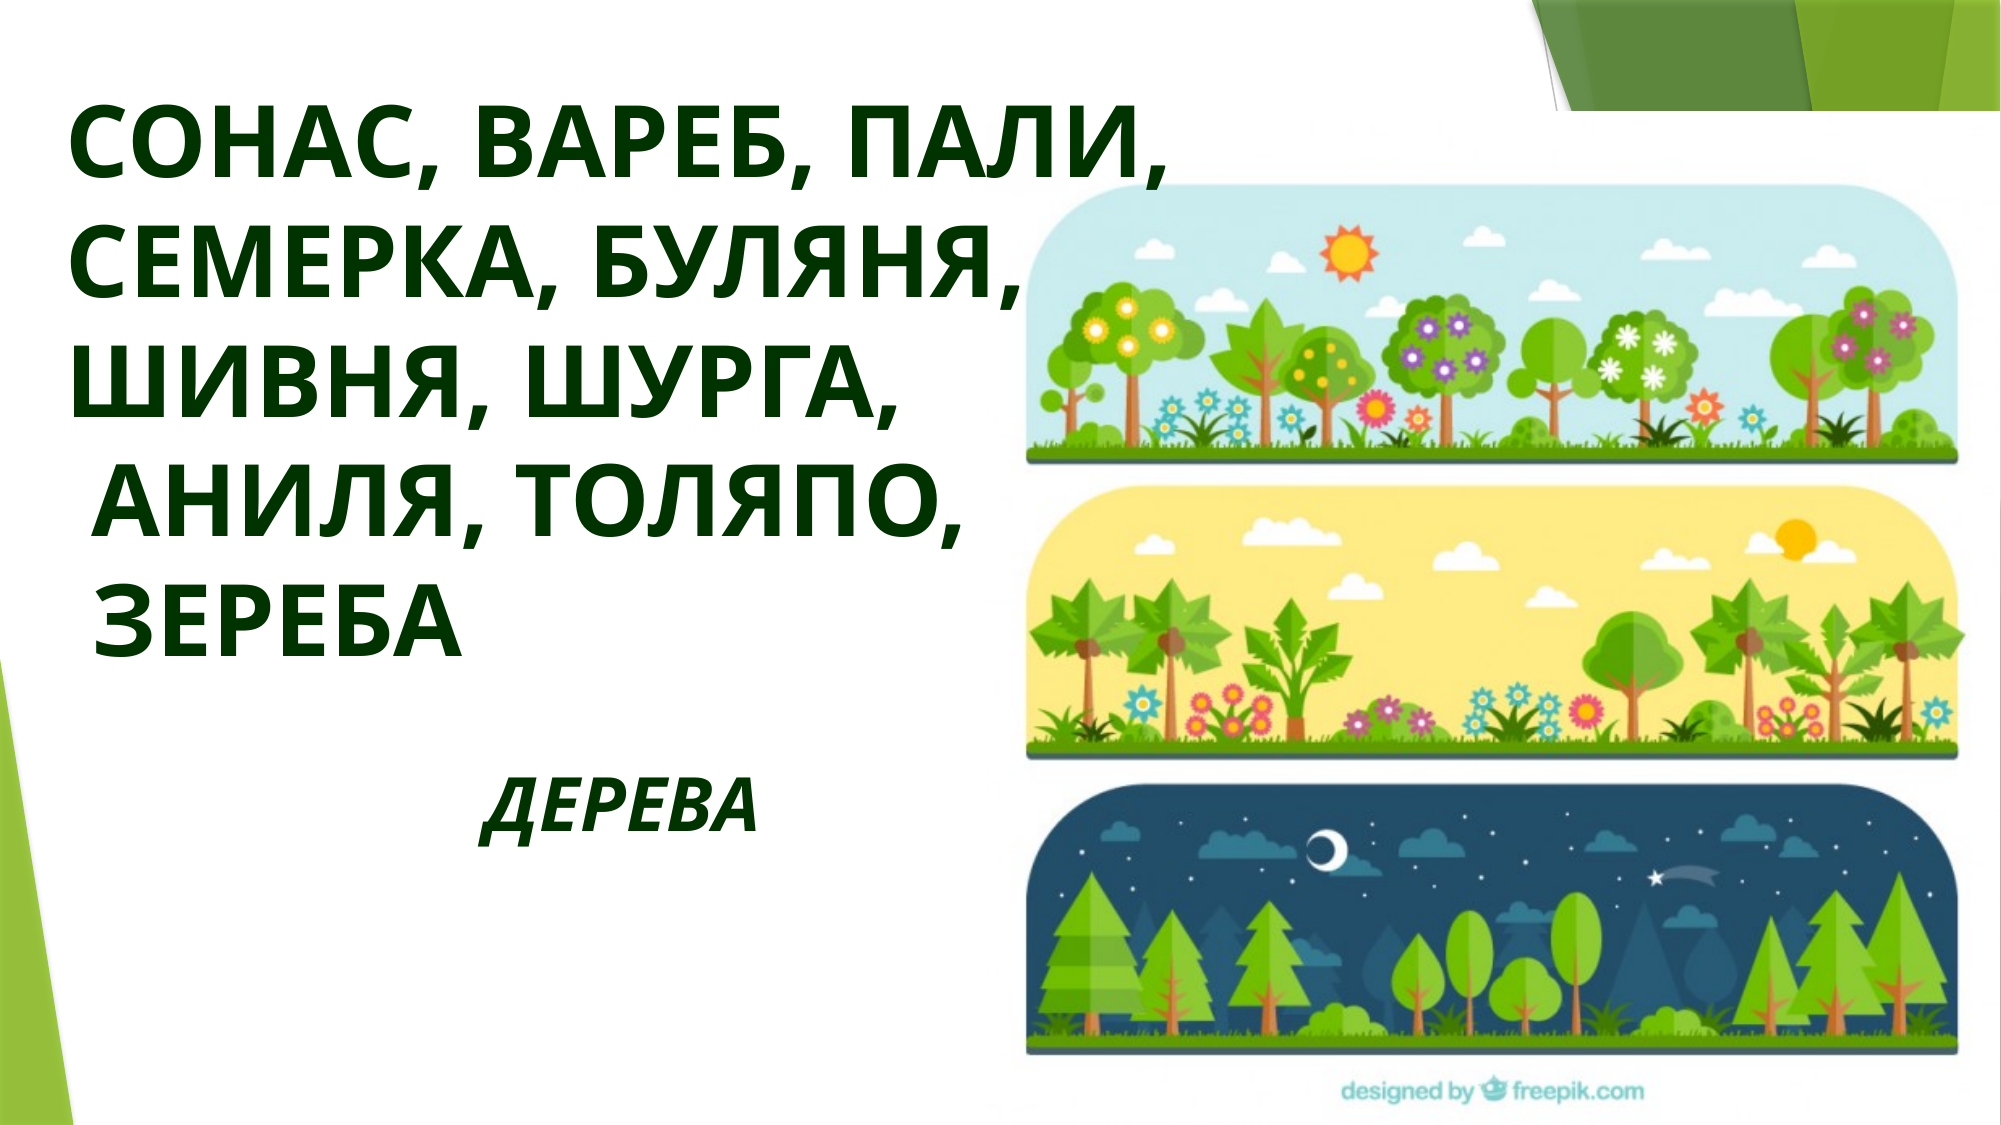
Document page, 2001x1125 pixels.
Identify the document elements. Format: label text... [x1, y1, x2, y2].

text_box ДЕРЕВА [471, 748, 945, 854]
picture [986, 111, 2000, 1125]
text_box СОНАС, ВАРЕБ, ПАЛИ, СЕМЕРКА, БУЛЯНЯ, ШИВНЯ, ШУРГА, АНИЛЯ, ТОЛЯПО, ЗЕРЕБА [50, 69, 1547, 685]
